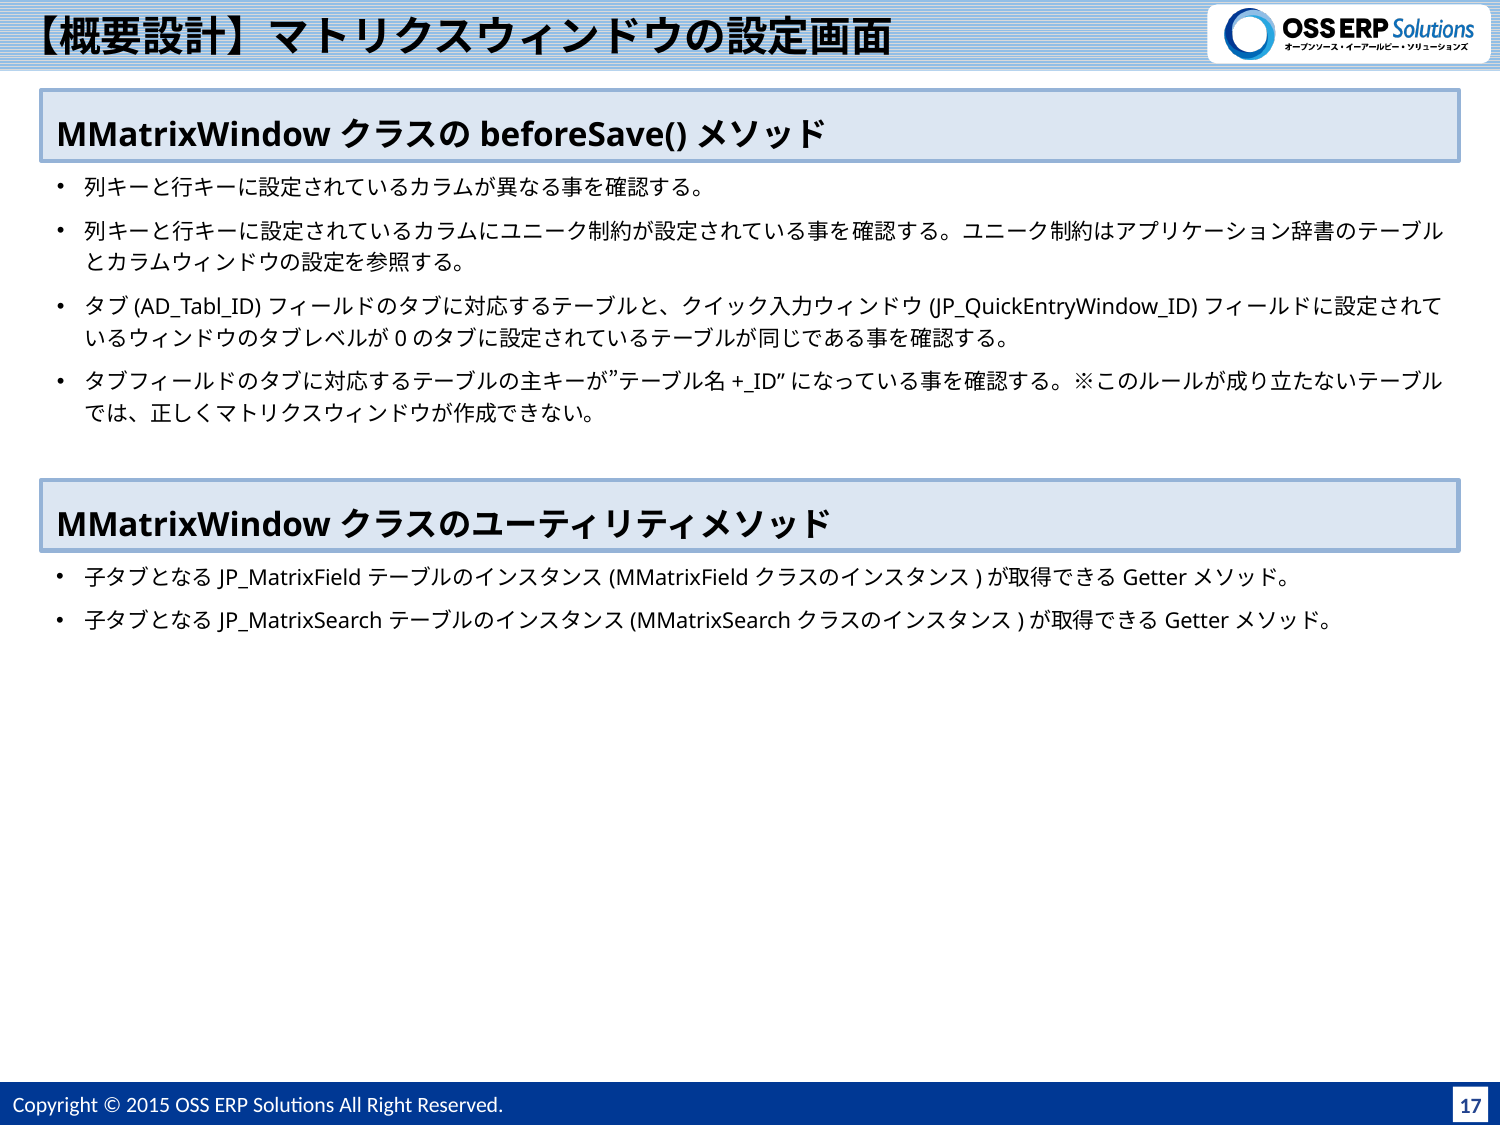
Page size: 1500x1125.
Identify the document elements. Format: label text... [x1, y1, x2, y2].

text_box MMatrixWindowクラスのユーティリティメソッド [39, 478, 1461, 553]
text_box 列キーと行キーに設定されているカラムが異なる事を確認する。 列キーと行キーに設定されているカラムにユニーク制約が設定されている事を確認する。ユニーク制約はアプリケーション辞書のテーブルとカラムウィンドウの設定を参照する。 タブ(AD_Tabl_ID)フィールドのタブに対応するテーブルと、クイック入力ウィンドウ(JP_QuickEntryWindow_ID)フィールドに設定されているウィンドウのタブレベルが0のタブに設定されているテーブルが同じである事を確認する。 タブフィールドのタブに対応するテーブルの主キーが”テーブル名+_ID”になっている事を確認する。※このルールが成り立たないテーブルでは、正しくマトリクスウィンドウが作成できない。 [40, 163, 1461, 446]
text_box MMatrixWindowクラスのbeforeSave()メソッド [39, 88, 1461, 163]
picture [1353, 8, 1474, 60]
text_box 子タブとなるJP_MatrixFieldテーブルのインスタンス(MMatrixFieldクラスのインスタンス)が取得できるGetterメソッド。 子タブとなるJP_MatrixSearchテーブルのインスタンス(MMatrixSearchクラスのインスタンス)が取得できるGetterメソッド。 [39, 549, 1460, 683]
title 【概要設計】マトリクスウィンドウの設定画面 [2, 0, 1353, 70]
